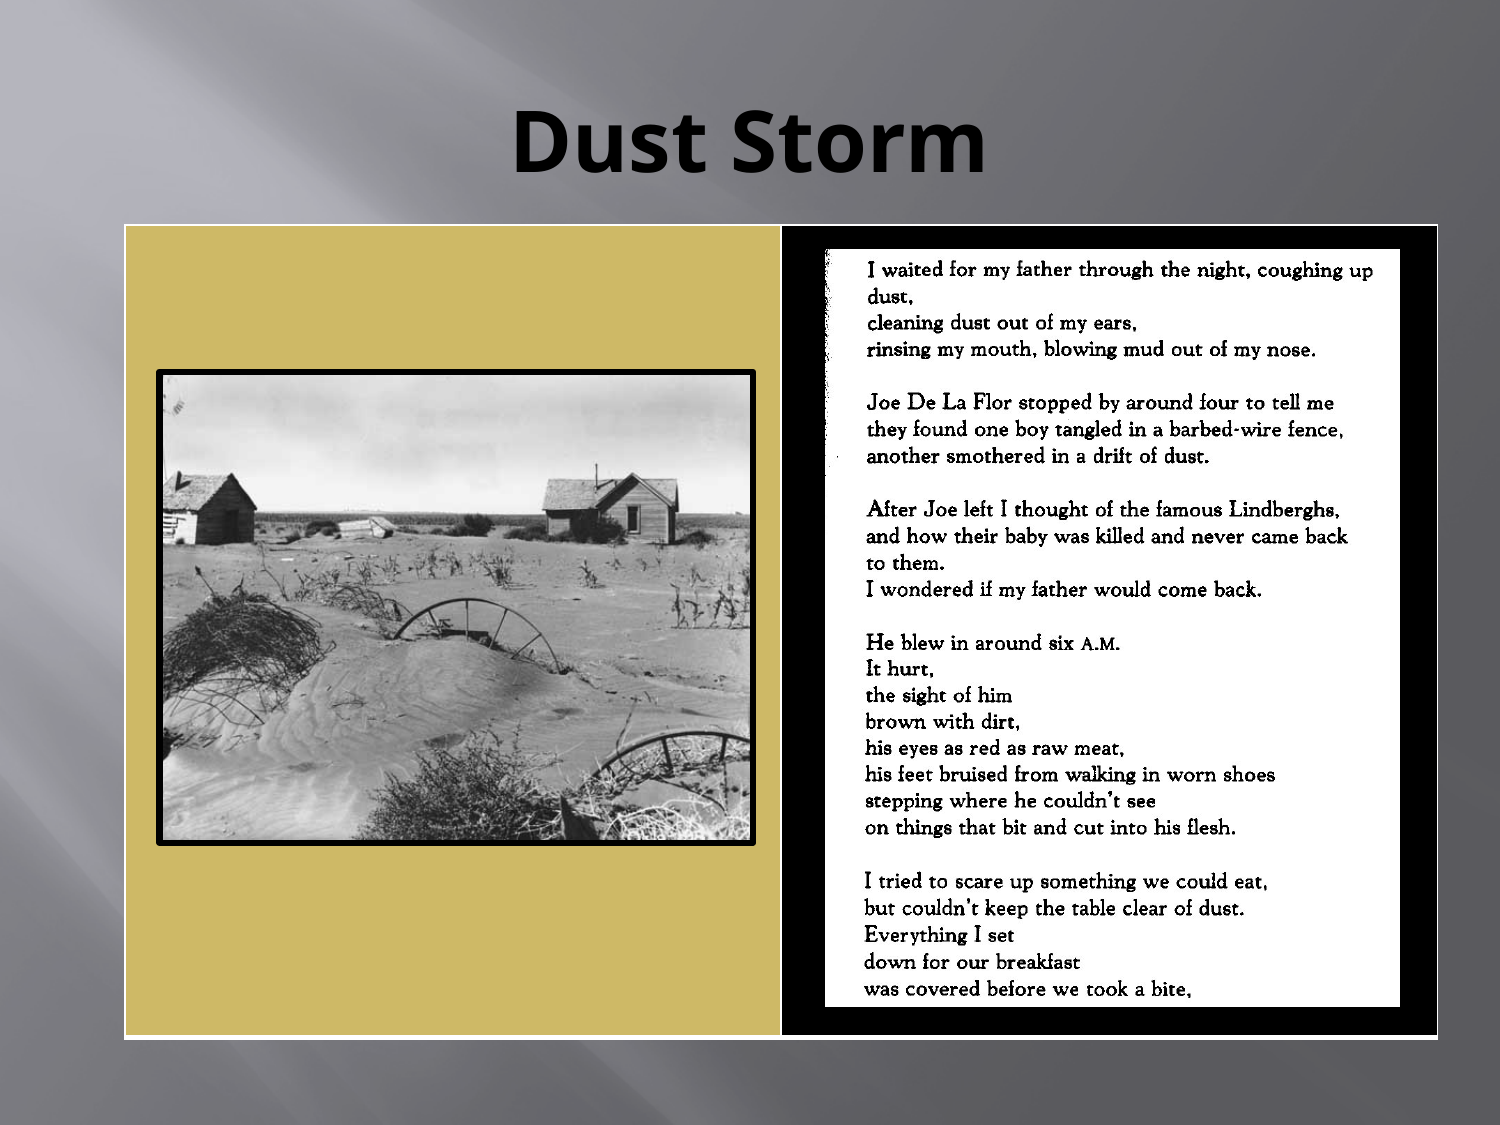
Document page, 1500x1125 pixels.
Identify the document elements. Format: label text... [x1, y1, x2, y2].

table_header [782, 226, 1437, 1035]
title Dust Storm [75, 45, 1425, 233]
picture [824, 249, 1401, 1007]
table_header [126, 226, 780, 1035]
picture [162, 374, 751, 840]
